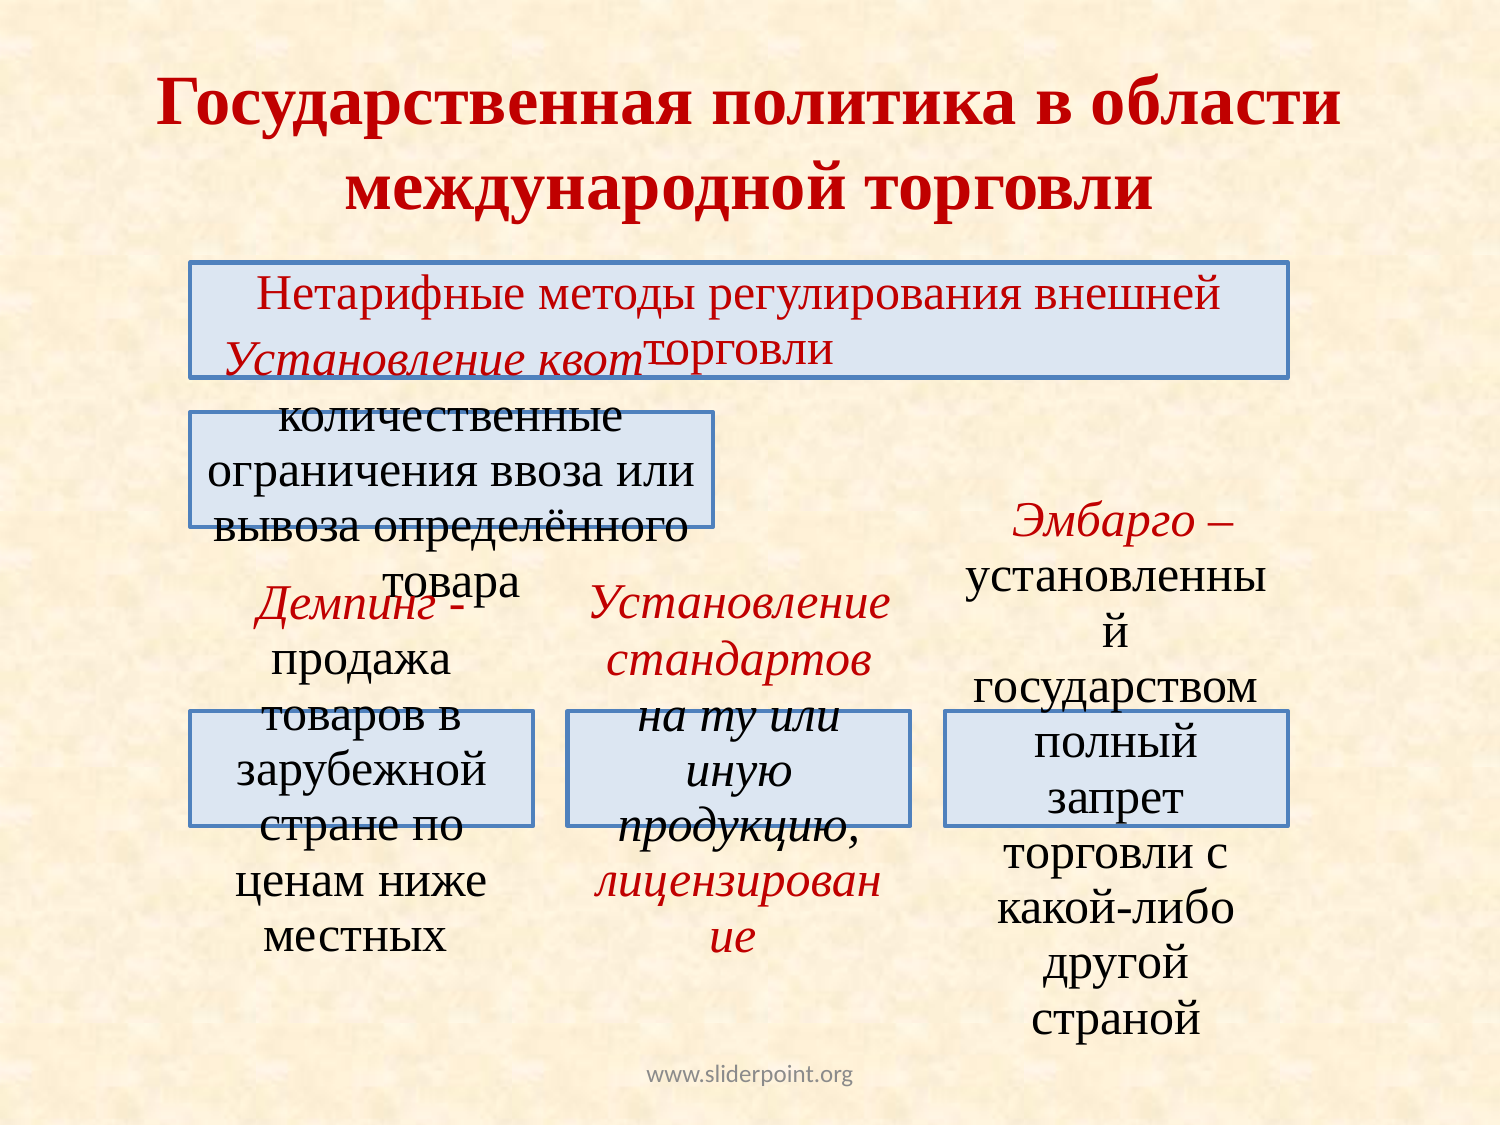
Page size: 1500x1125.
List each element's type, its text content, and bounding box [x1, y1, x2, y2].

title Государственная политика в области международной торговли [75, 45, 1425, 233]
picture [0, 0, 1500, 1125]
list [52, 262, 1426, 1125]
